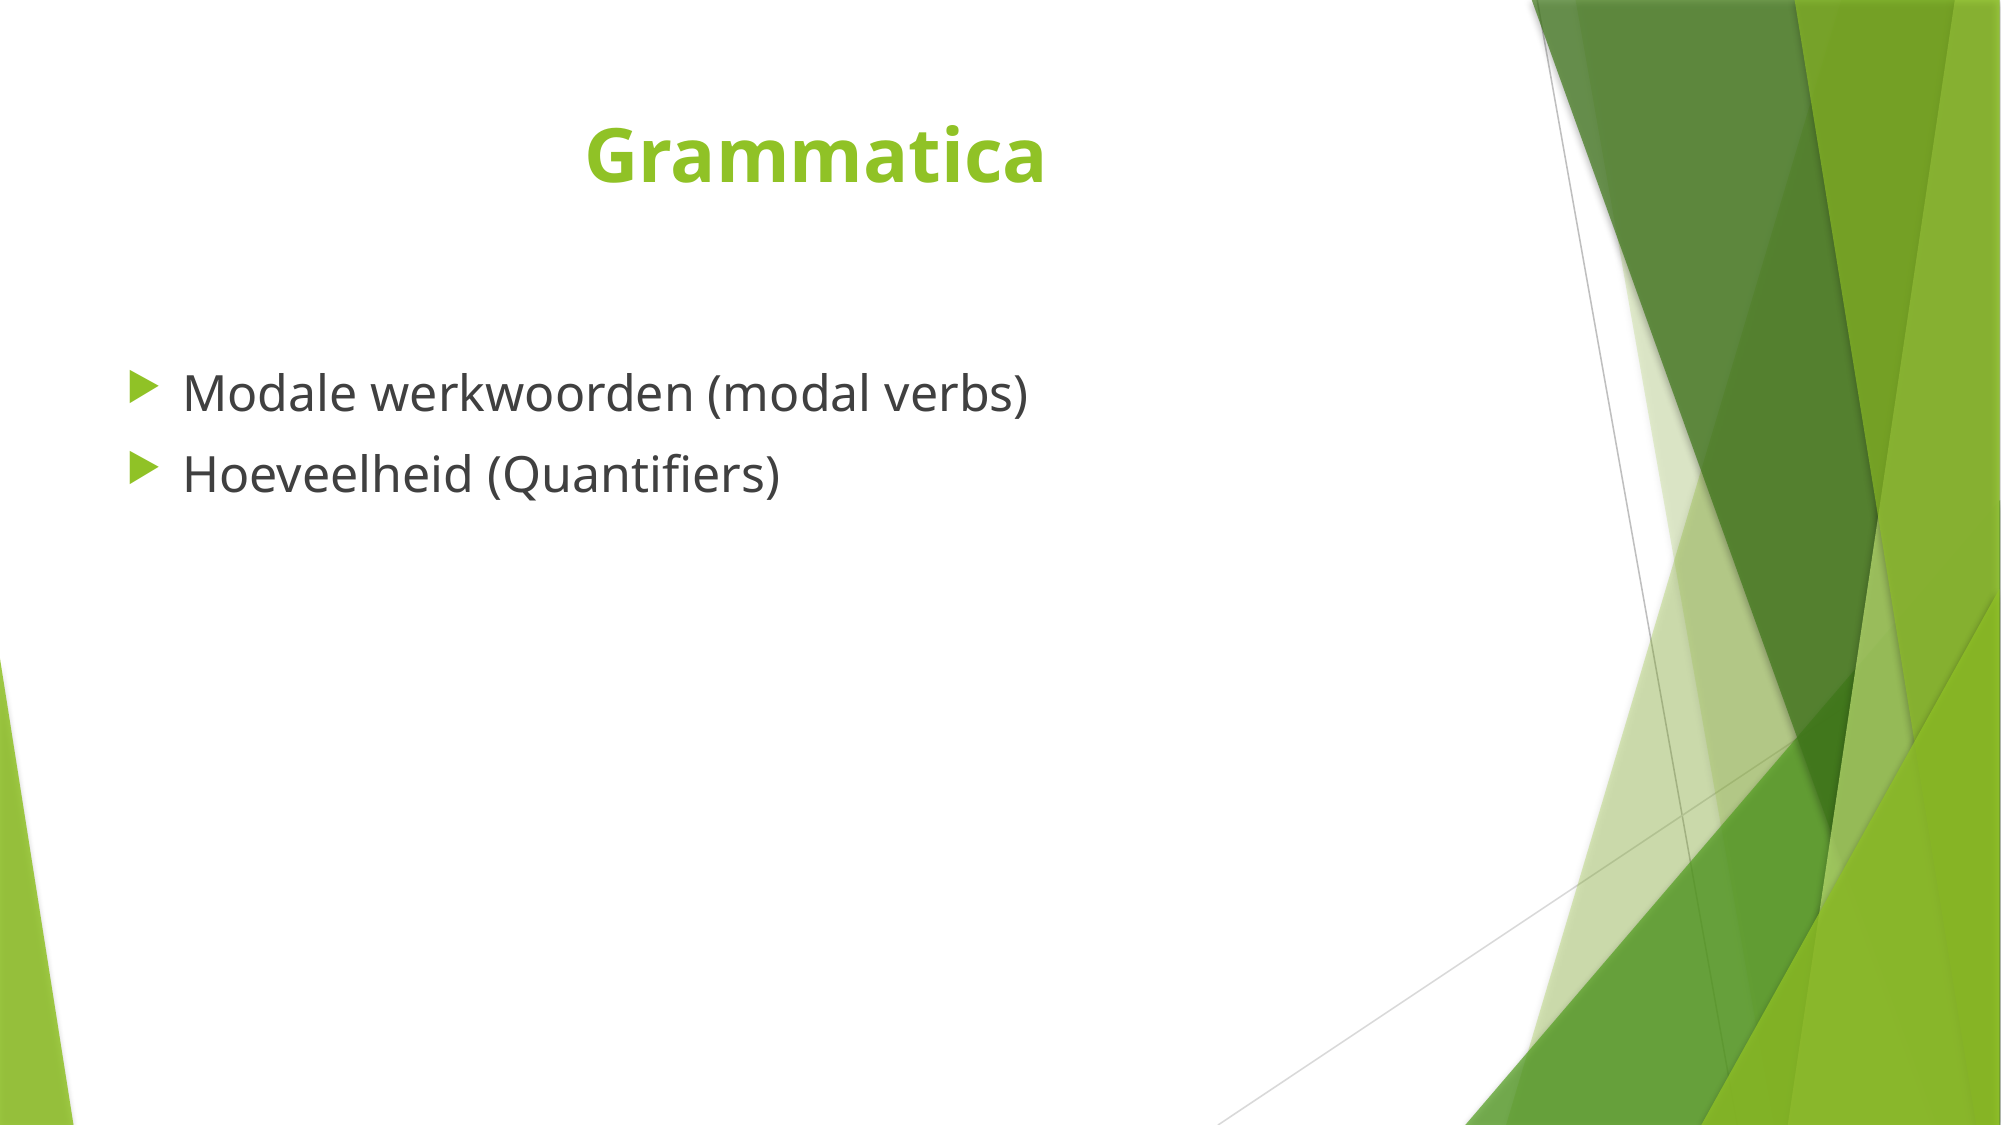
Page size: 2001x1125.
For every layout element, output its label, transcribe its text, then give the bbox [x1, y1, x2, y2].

list Modale werkwoorden (modal verbs) Hoeveelheid (Quantifiers) [111, 354, 1522, 992]
title Grammatica [111, 99, 1522, 317]
